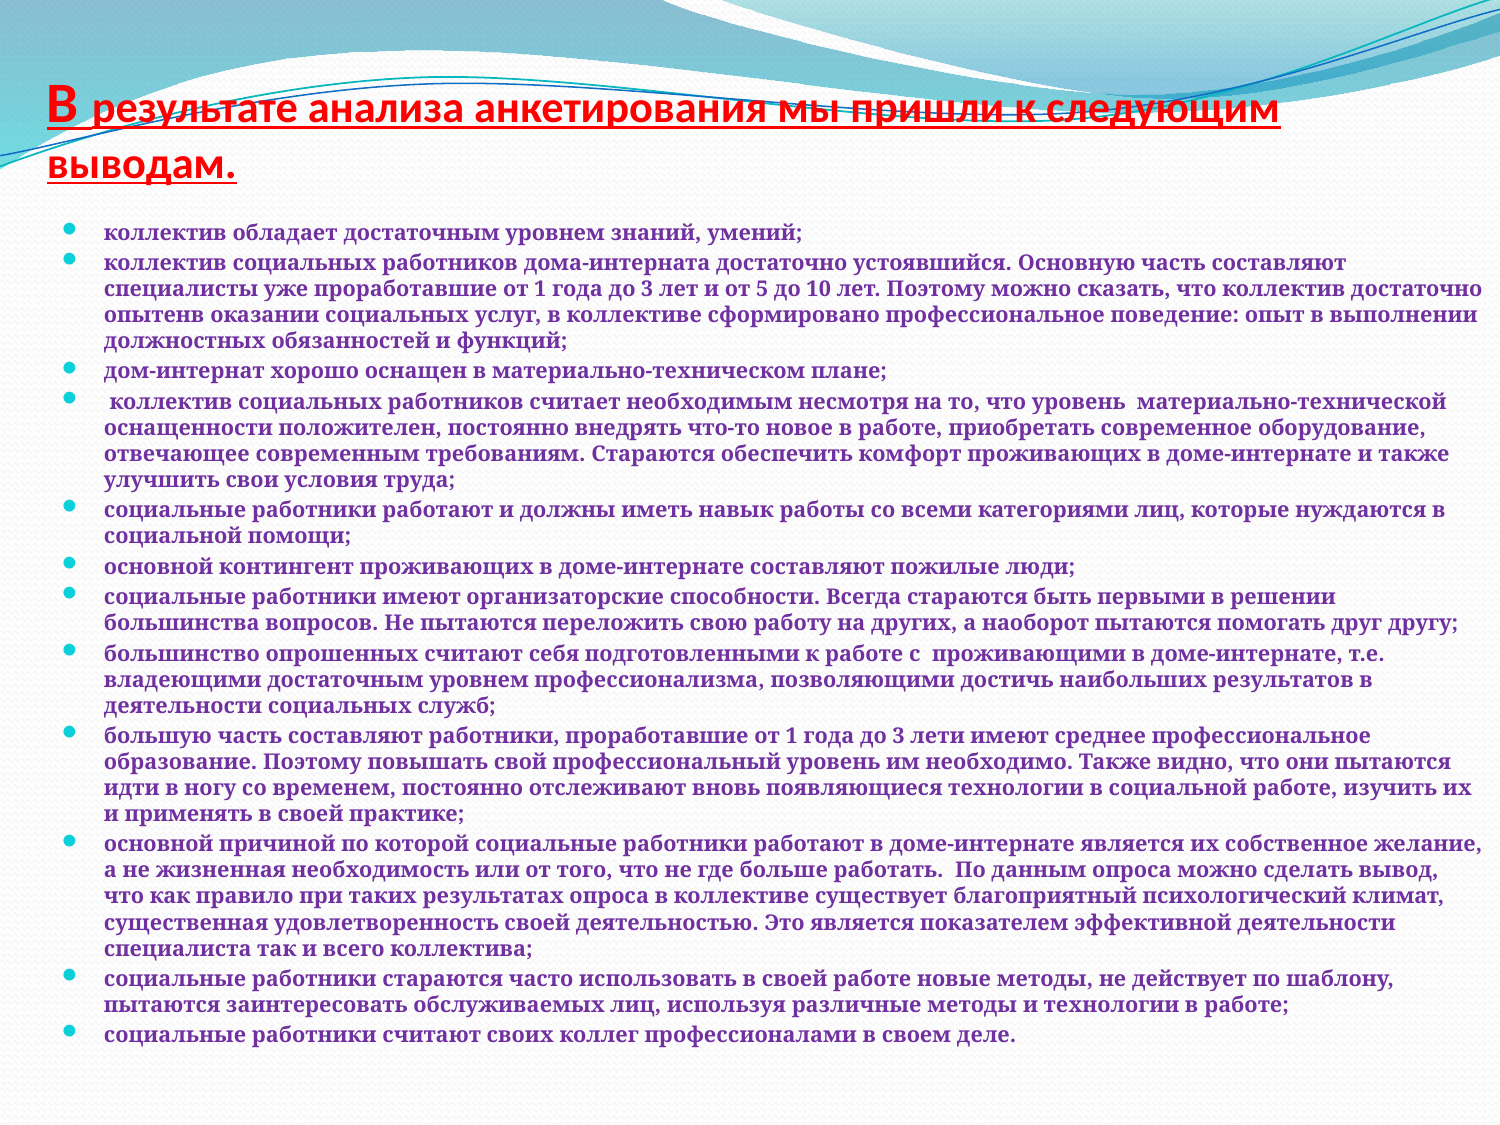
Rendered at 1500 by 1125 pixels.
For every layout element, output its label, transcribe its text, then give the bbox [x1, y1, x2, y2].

list коллектив обладает достаточным уровнем знаний, умений; коллектив социальных работников дома-интерната достаточно устоявшийся. Основную часть составляют специалисты уже проработавшие от 1 года до 3 лет и от 5 до 10 лет. Поэтому можно сказать, что коллектив достаточно опытенв оказании социальных услуг, в коллективе сформировано профессиональное поведение: опыт в выполнении должностных обязанностей и функций; дом-интернат хорошо оснащен в материально-техническом плане; коллектив социальных работников считает необходимым несмотря на то, что уровень материально-технической оснащенности положителен, постоянно внедрять что-то новое в работе, приобретать современное оборудование, отвечающее современным требованиям. Стараются обеспечить комфорт проживающих в доме-интернате и также улучшить свои условия труда; социальные работники работают и должны иметь навык работы со всеми категориями лиц, которые нуждаются в социальной помощи; основной контингент проживающих в доме-интернате составляют пожилые люди; социальные работники имеют организаторские способности. Всегда стараются быть первыми в решении большинства вопросов. Не пытаются переложить свою работу на других, а наоборот пытаются помогать друг другу; большинство опрошенных считают себя подготовленными к работе с проживающими в доме-интернате, т.е. владеющими достаточным уровнем профессионализма, позволяющими достичь наибольших результатов в деятельности социальных служб; большую часть составляют работники, проработавшие от 1 года до 3 лети имеют среднее профессиональное образование. Поэтому повышать свой профессиональный уровень им необходимо. Также видно, что они пытаются идти в ногу со временем, постоянно отслеживают вновь появляющиеся технологии в социальной работе, изучить их и применять в своей практике; основной причиной по которой социальные работники работают в доме-интернате является их собственное желание, а не жизненная необходимость или от того, что не где больше работать. По данным опроса можно сделать вывод, что как правило при таких результатах опроса в коллективе существует благоприятный психологический климат, существенная удовлетворенность своей деятельностью. Это является показателем эффективной деятельности специалиста так и всего коллектива; социальные работники стараются часто использовать в своей работе новые методы, не действует по шаблону, пытаются заинтересовать обслуживаемых лиц, используя различные методы и технологии в работе; социальные работники считают своих коллег профессионалами в своем деле. [46, 210, 1500, 1067]
title В результате анализа анкетирования мы пришли к следующим выводам. [46, 58, 1430, 188]
